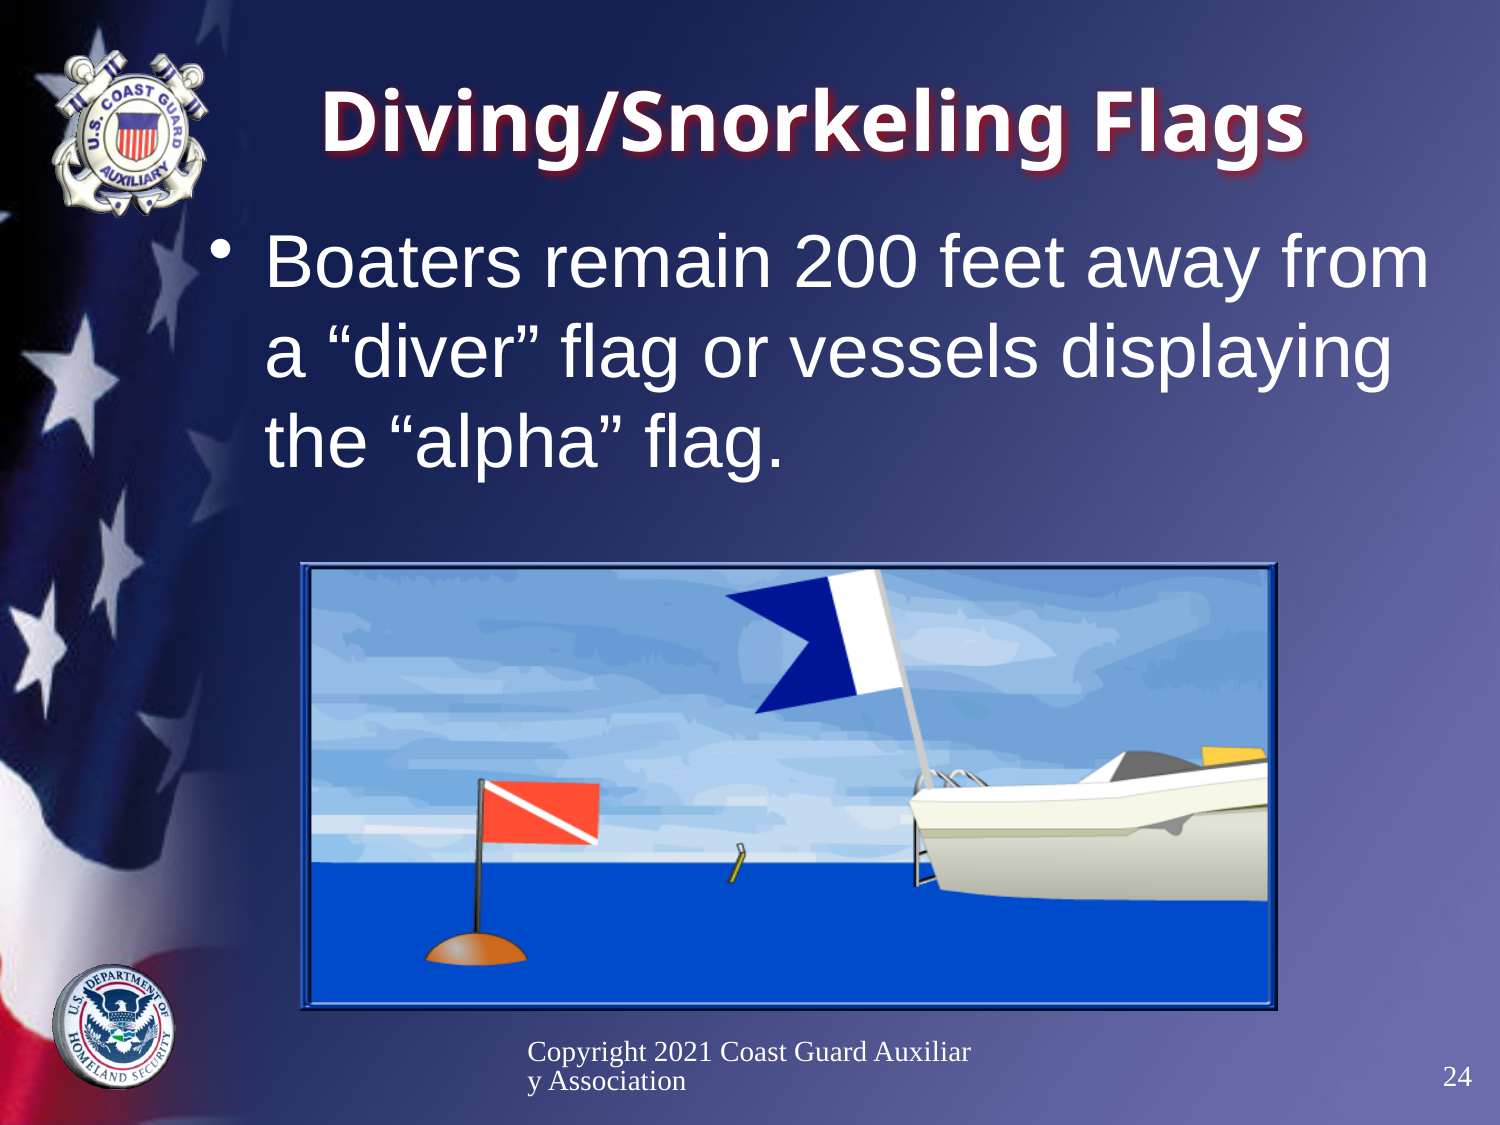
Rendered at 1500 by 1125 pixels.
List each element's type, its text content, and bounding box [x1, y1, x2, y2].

slide_number 24 [1175, 1050, 1488, 1125]
picture [0, 0, 1500, 1125]
footer Copyright 2021 Coast Guard Auxiliary Association [512, 1025, 988, 1100]
title Diving/Snorkeling Flags [174, 24, 1450, 212]
list Boaters remain 200 feet away from a “diver” flag or vessels displaying the “alpha” flag. [193, 221, 1455, 618]
